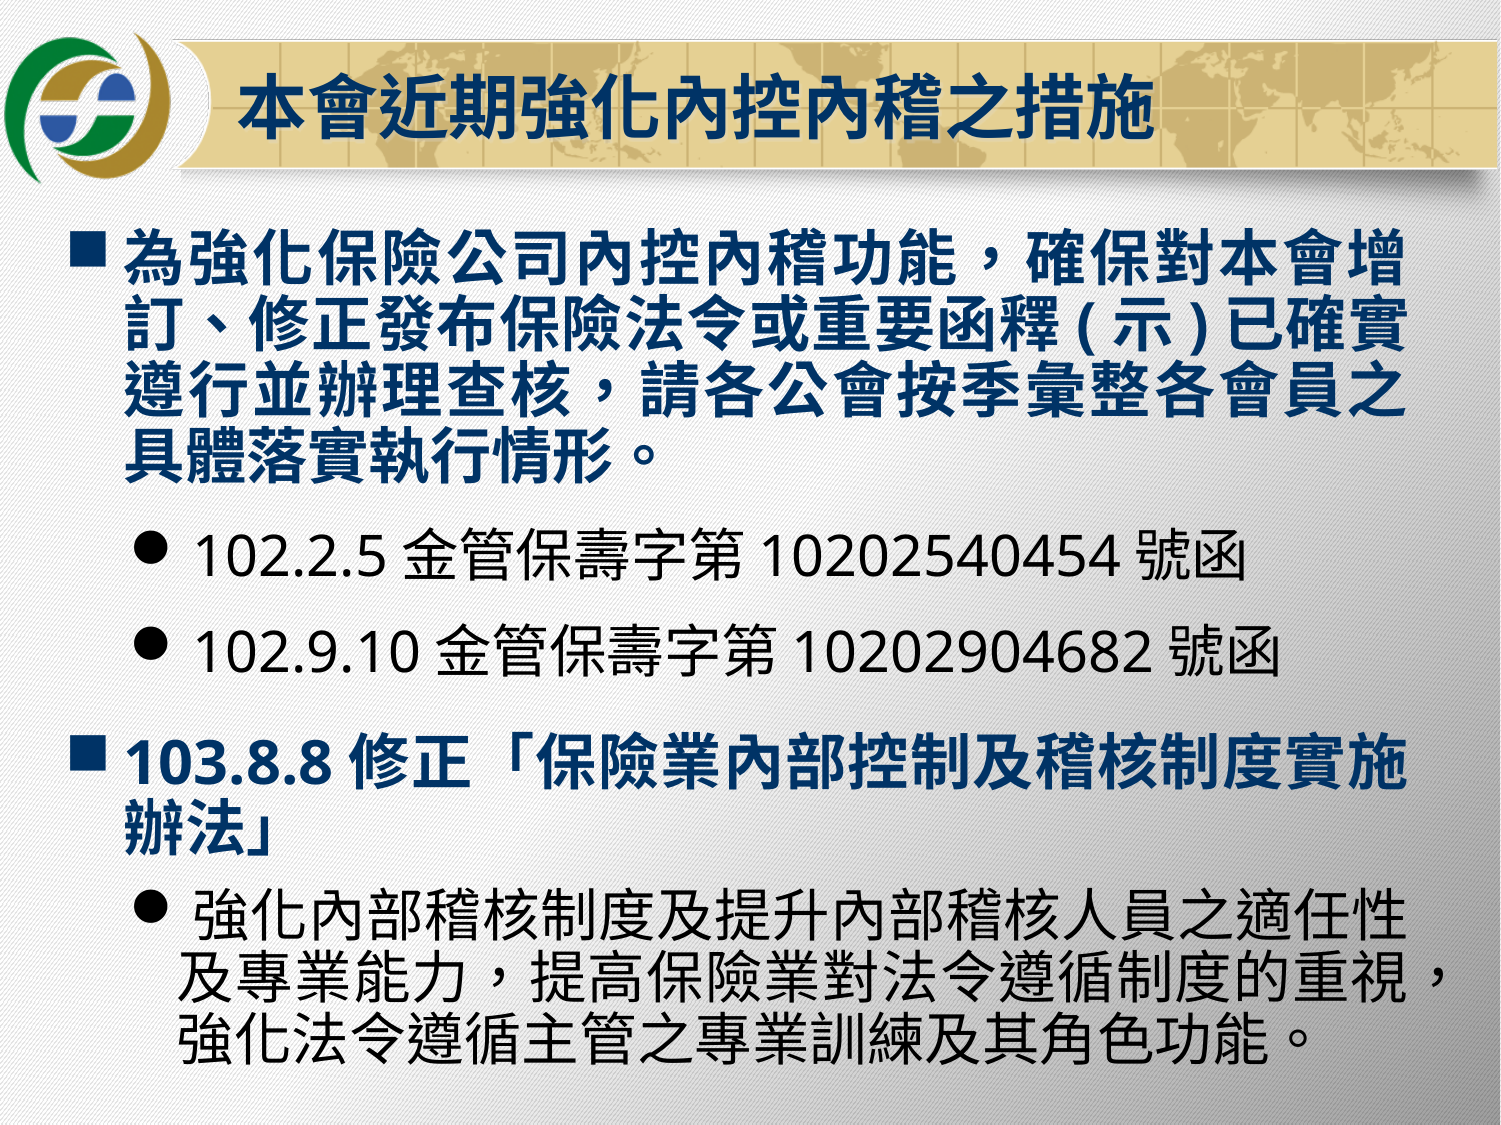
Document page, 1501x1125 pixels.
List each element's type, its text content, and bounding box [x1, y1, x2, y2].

picture [2, 27, 1501, 223]
list 為強化保險公司內控內稽功能，確保對本會增訂、修正發布保險法令或重要函釋(示)已確實遵行並辦理查核，請各公會按季彙整各會員之具體落實執行情形。 102.2.5金管保壽字第10202540454號函 102.9.10金管保壽字第10202904682號函 103.8.8修正「保險業內部控制及稽核制度實施辦法」 強化內部稽核制度及提升內部稽核人員之適任性及專業能力，提高保險業對法令遵循制度的重視，強化法令遵循主管之專業訓練及其角色功能。 [50, 220, 1425, 1125]
title 本會近期強化內控內稽之措施 [221, 41, 1476, 180]
